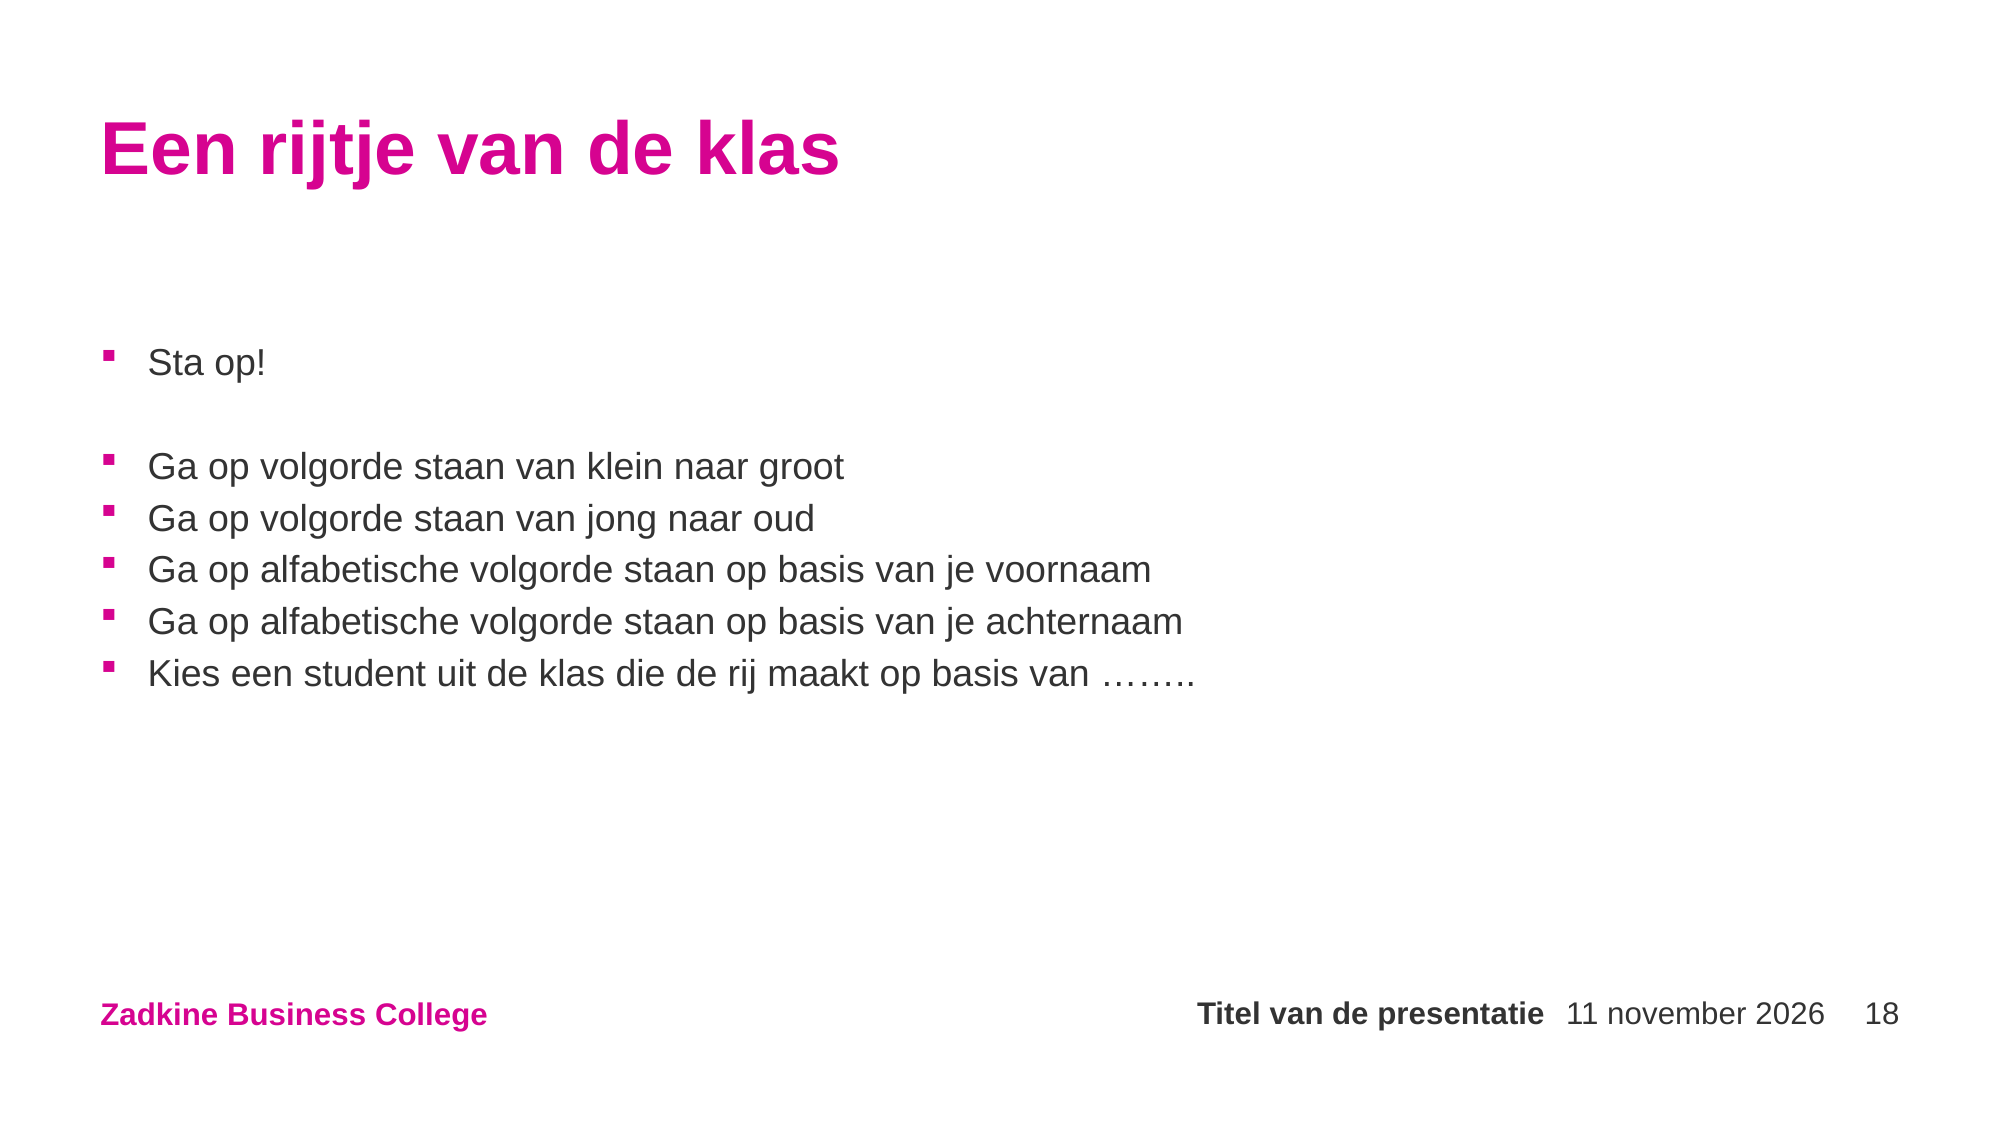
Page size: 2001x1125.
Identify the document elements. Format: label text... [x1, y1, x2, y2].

title Een rijtje van de klas [100, 100, 1900, 190]
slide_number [1546, 993, 1825, 1033]
slide_number 18 [1825, 993, 1900, 1033]
list Sta op! Ga op volgorde staan van klein naar groot Ga op volgorde staan van jong naar oud Ga op alfabetische volgorde staan op basis van je voornaam Ga op alfabetische volgorde staan op basis van je achternaam Kies een student uit de klas die de rij maakt op basis van …….. [100, 331, 1900, 917]
footer Titel van de presentatie [870, 993, 1546, 1033]
